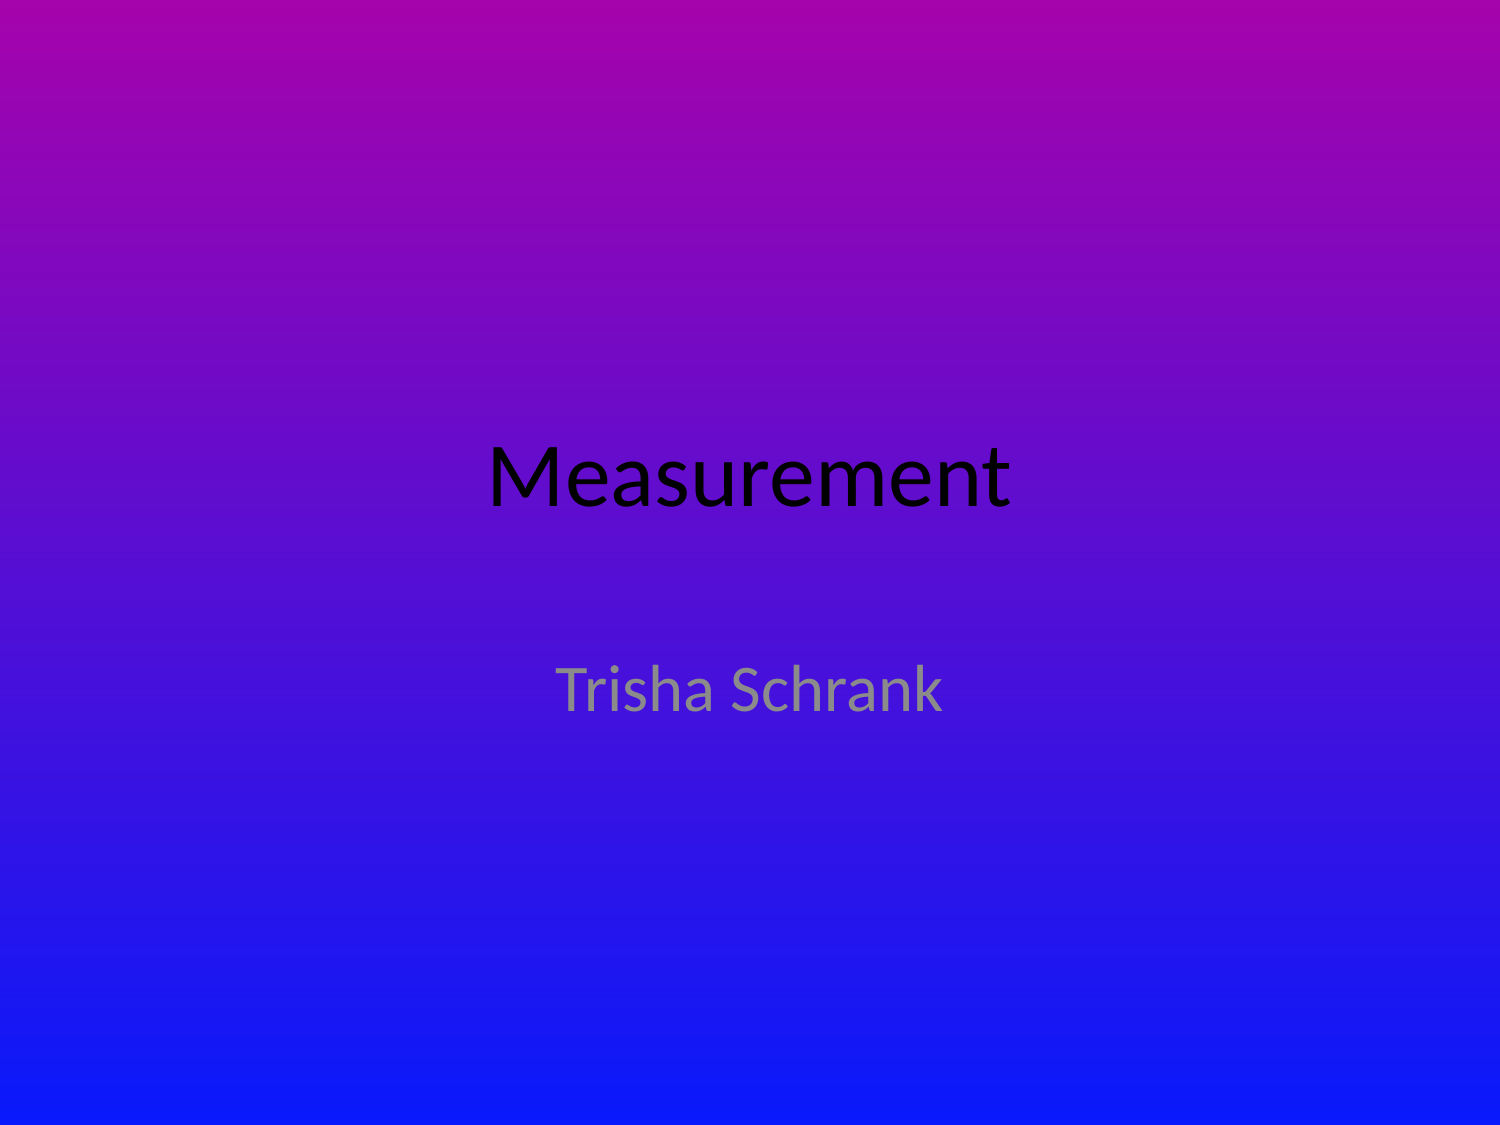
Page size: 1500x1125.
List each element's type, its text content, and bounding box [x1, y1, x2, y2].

title Measurement [112, 349, 1388, 591]
subtitle Trisha Schrank [225, 637, 1275, 925]
